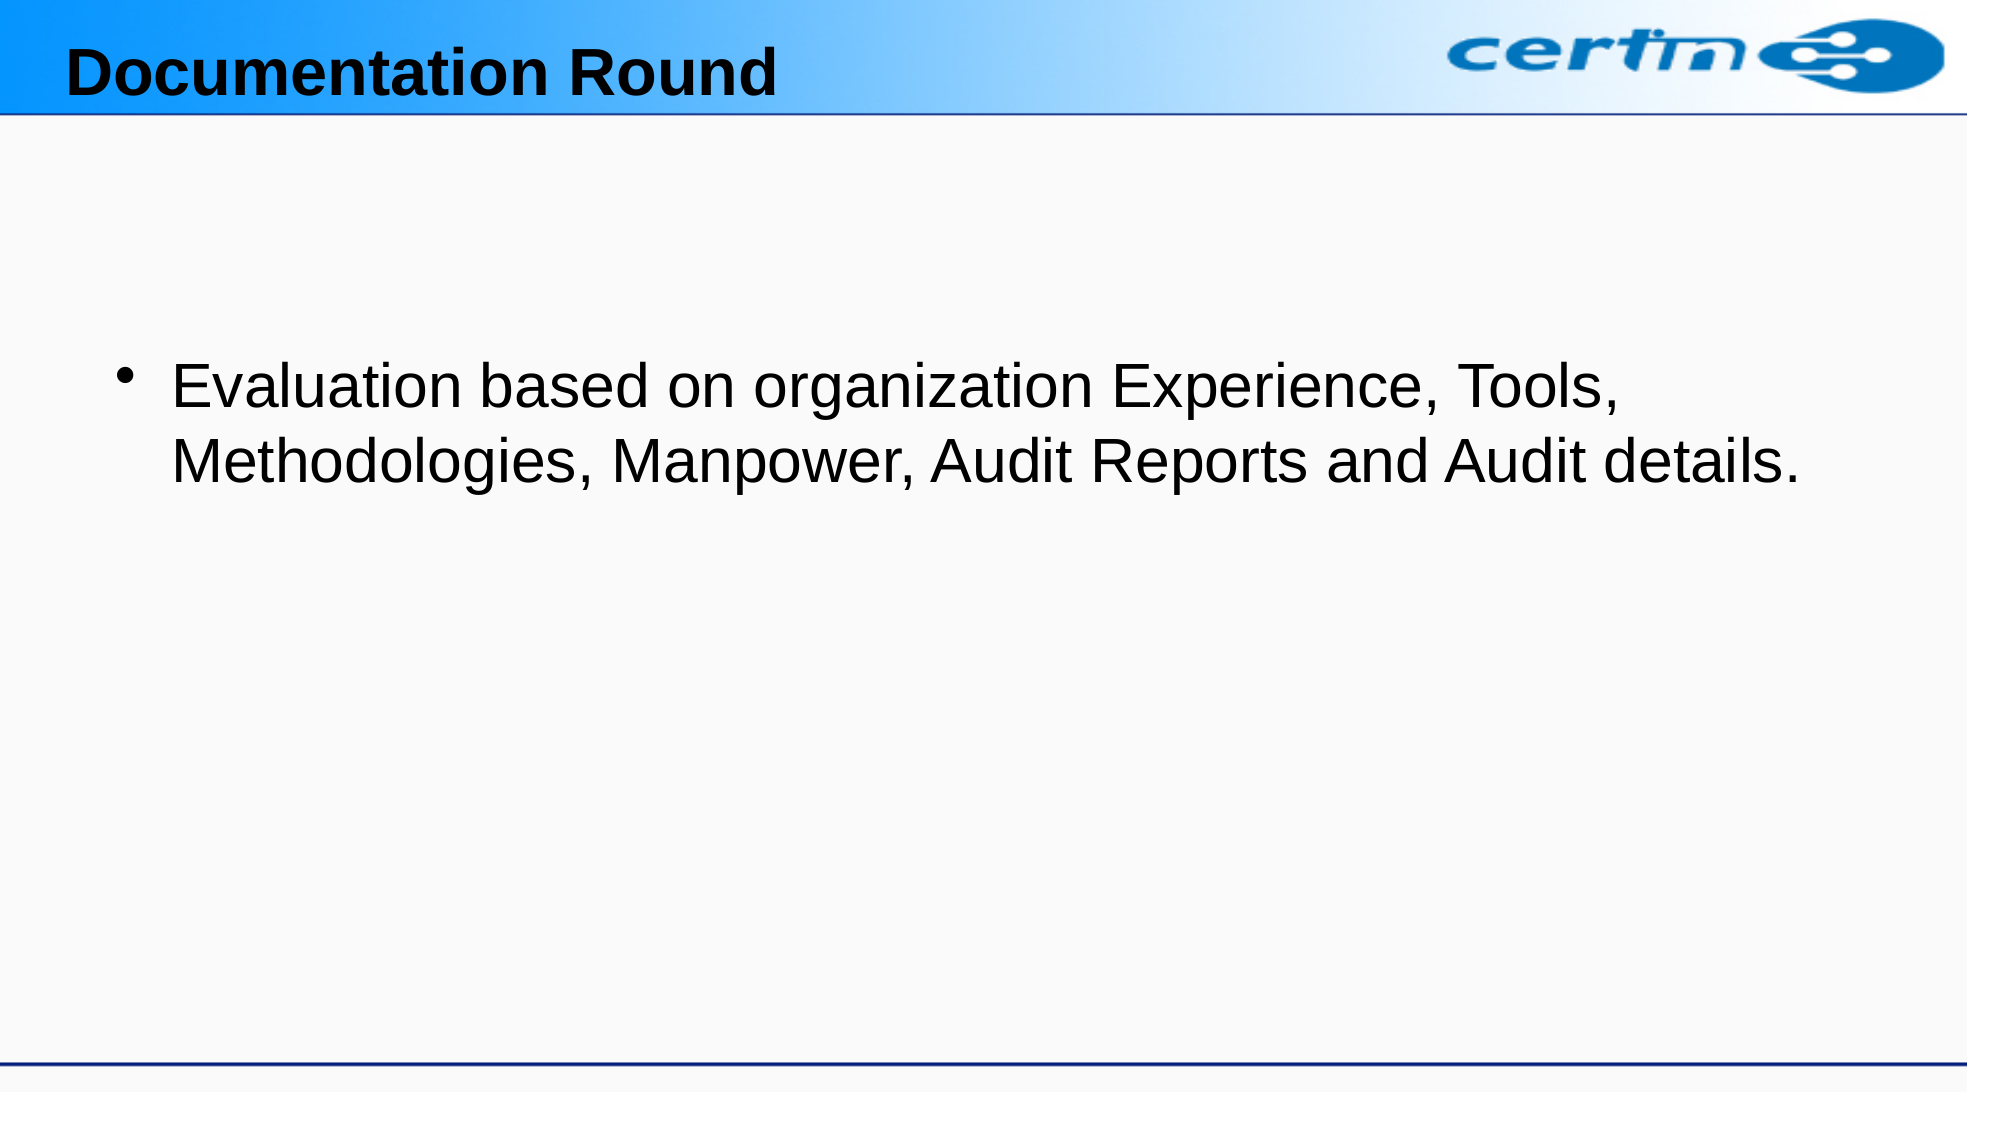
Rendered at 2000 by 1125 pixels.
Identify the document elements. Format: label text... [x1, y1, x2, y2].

title Documentation Round [49, 0, 1850, 138]
picture [0, 0, 1967, 1092]
list Evaluation based on organization Experience, Tools, Methodologies, Manpower, Audit Reports and Audit details. [99, 337, 1900, 1006]
